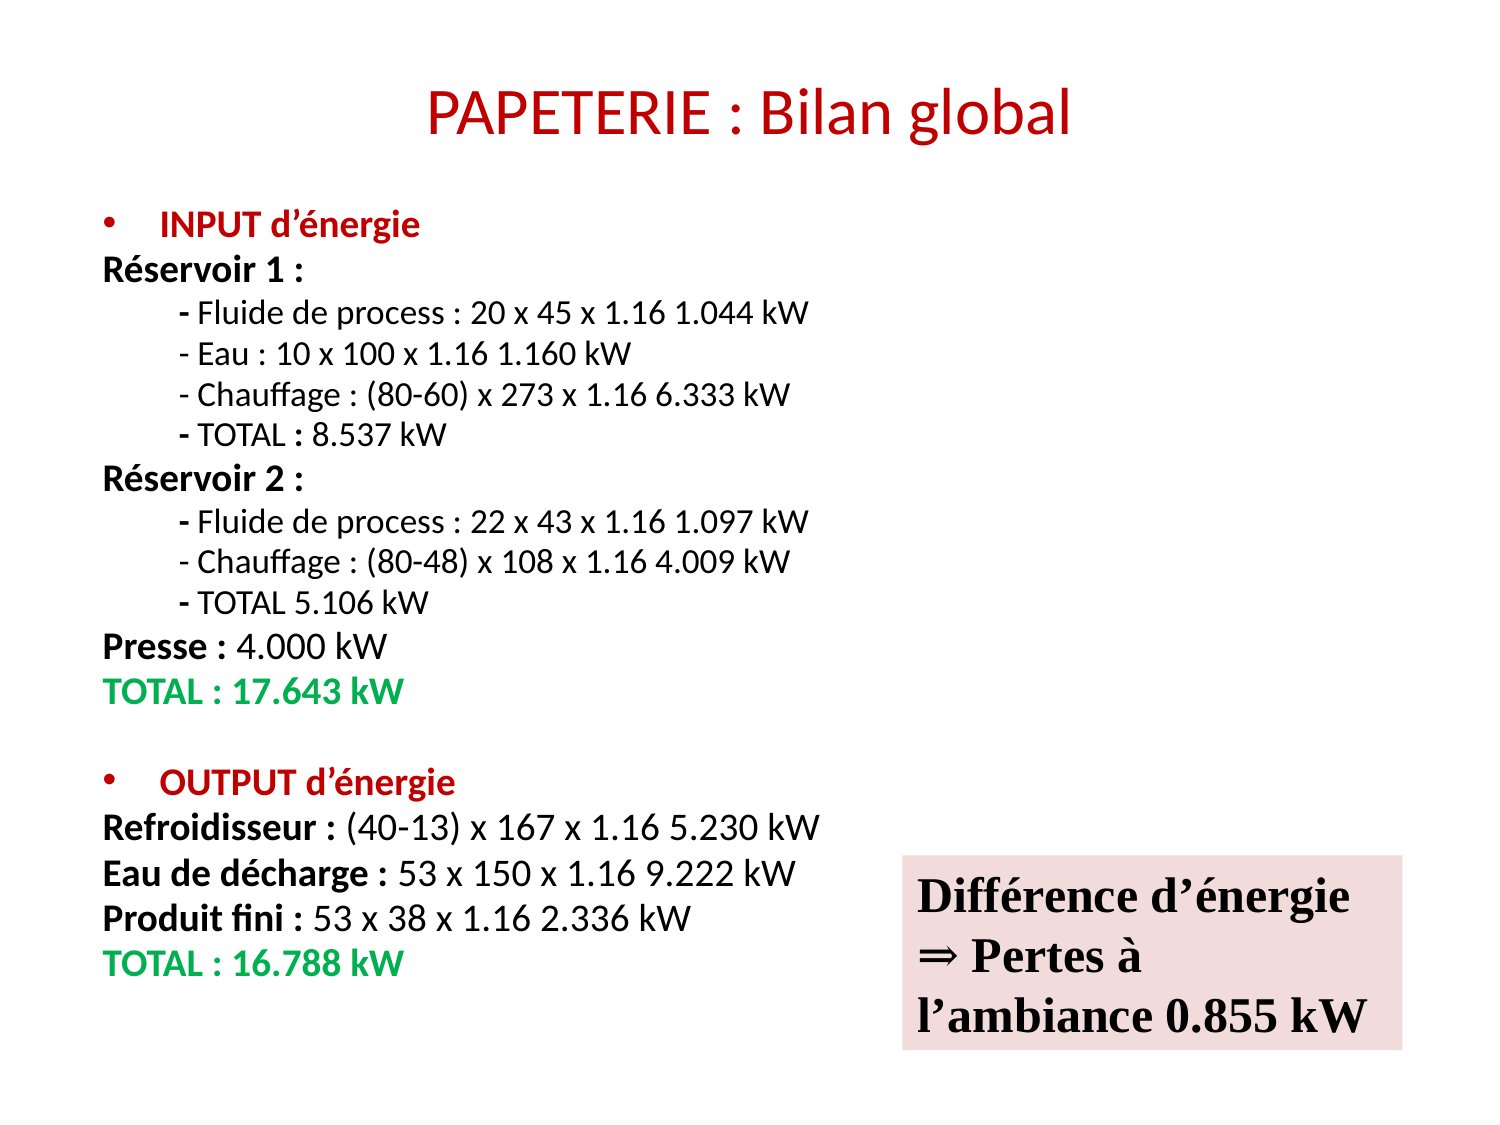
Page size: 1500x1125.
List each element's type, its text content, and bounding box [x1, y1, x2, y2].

title PAPETERIE : Bilan global [75, 45, 1425, 171]
text_box Différence d’énergie ⇒ Pertes à l’ambiance 0.855 kW [902, 855, 1403, 1051]
list INPUT d’énergie Réservoir 1 : - Fluide de process : 20 x 45 x 1.16 1.044 kW - Eau : 10 x 100 x 1.16 1.160 kW - Chauffage : (80-60) x 273 x 1.16 6.333 kW - TOTAL : 8.537 kW Réservoir 2 : - Fluide de process : 22 x 43 x 1.16 1.097 kW - Chauffage : (80-48) x 108 x 1.16 4.009 kW - TOTAL 5.106 kW Presse : 4.000 kW TOTAL : 17.643 kW OUTPUT d’énergie Refroidisseur : (40-13) x 167 x 1.16 5.230 kW Eau de décharge : 53 x 150 x 1.16 9.222 kW Produit fini : 53 x 38 x 1.16 2.336 kW TOTAL : 16.788 kW [87, 200, 1413, 1000]
